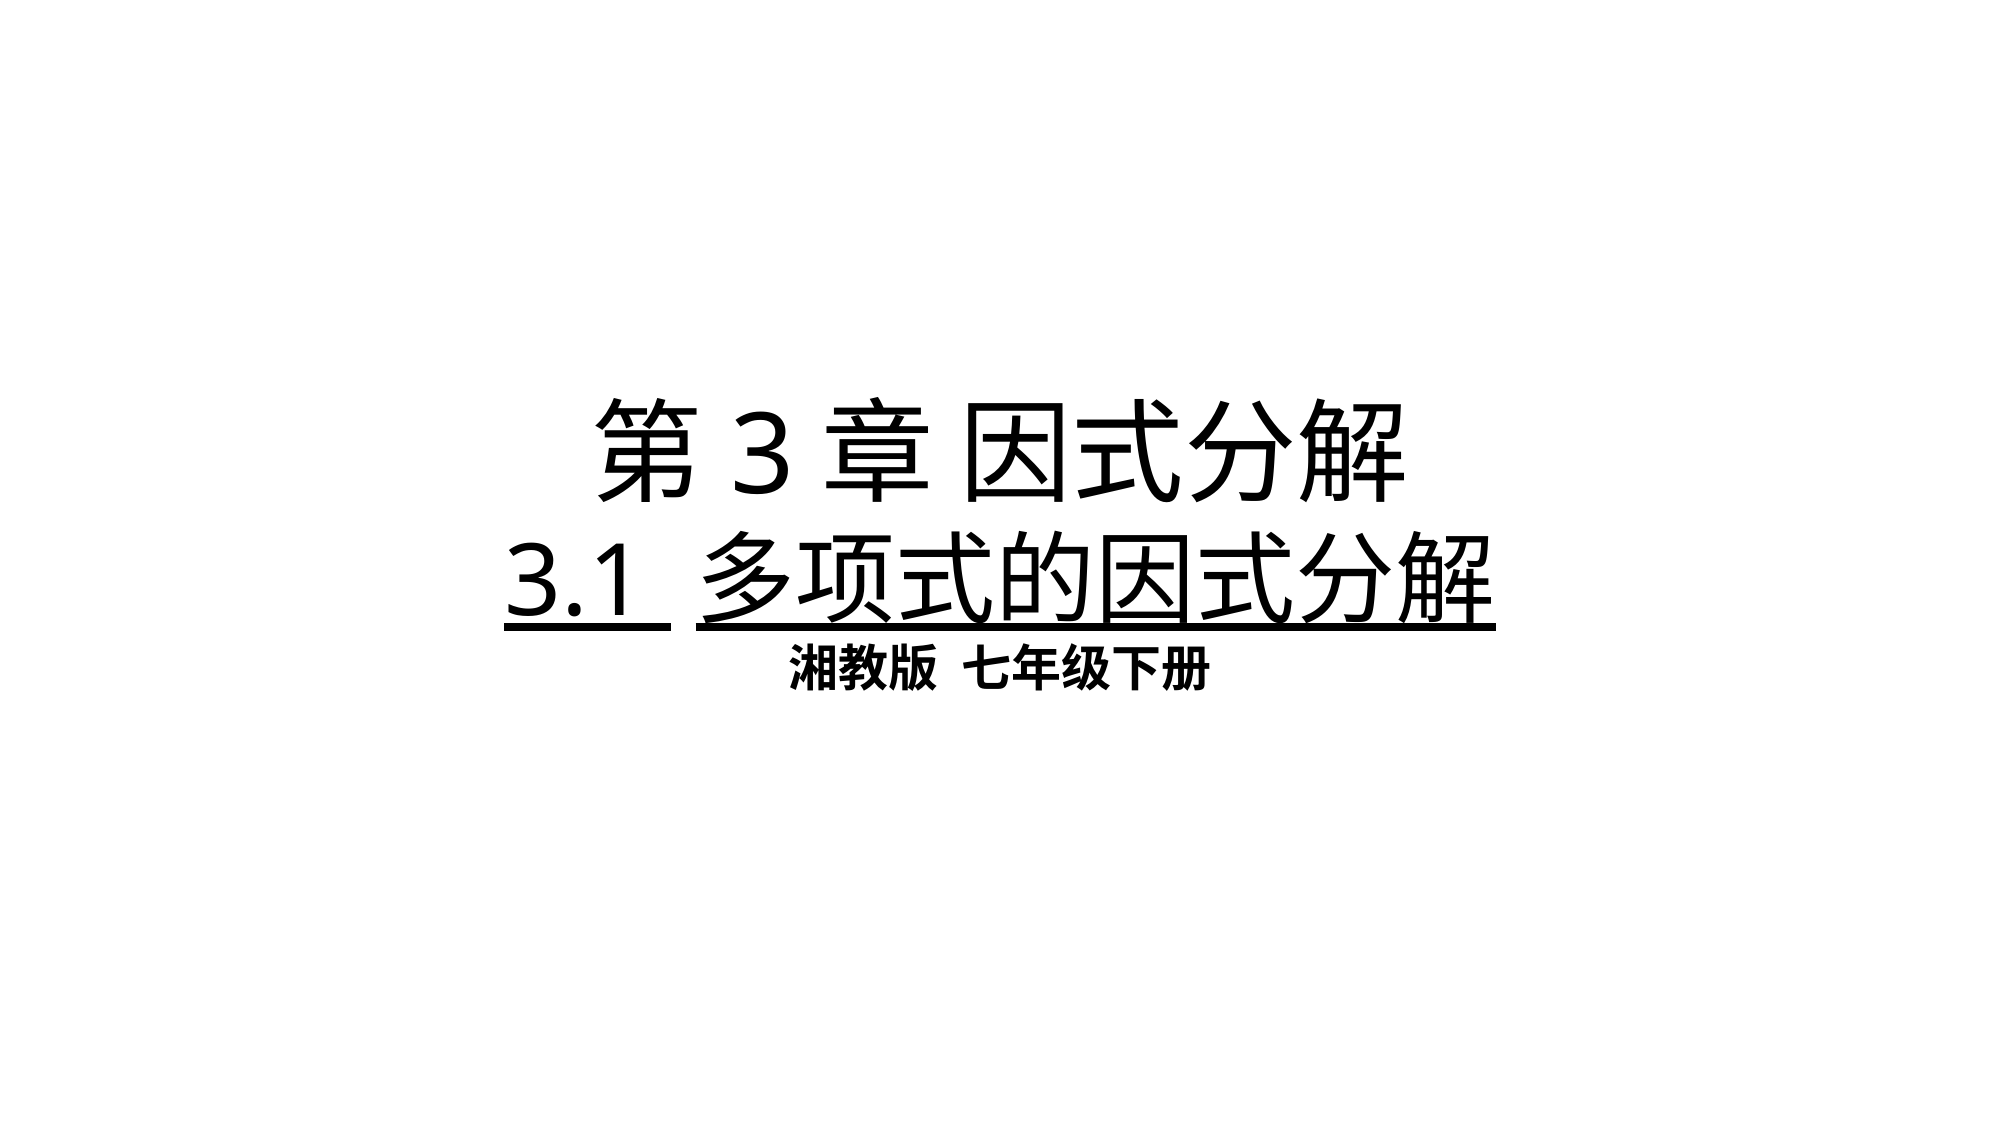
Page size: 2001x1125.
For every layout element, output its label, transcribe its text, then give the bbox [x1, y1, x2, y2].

text_box 第3章 因式分解 3.1 多项式的因式分解 [249, 373, 1750, 629]
text_box 湘教版 七年级下册 [249, 629, 1750, 704]
